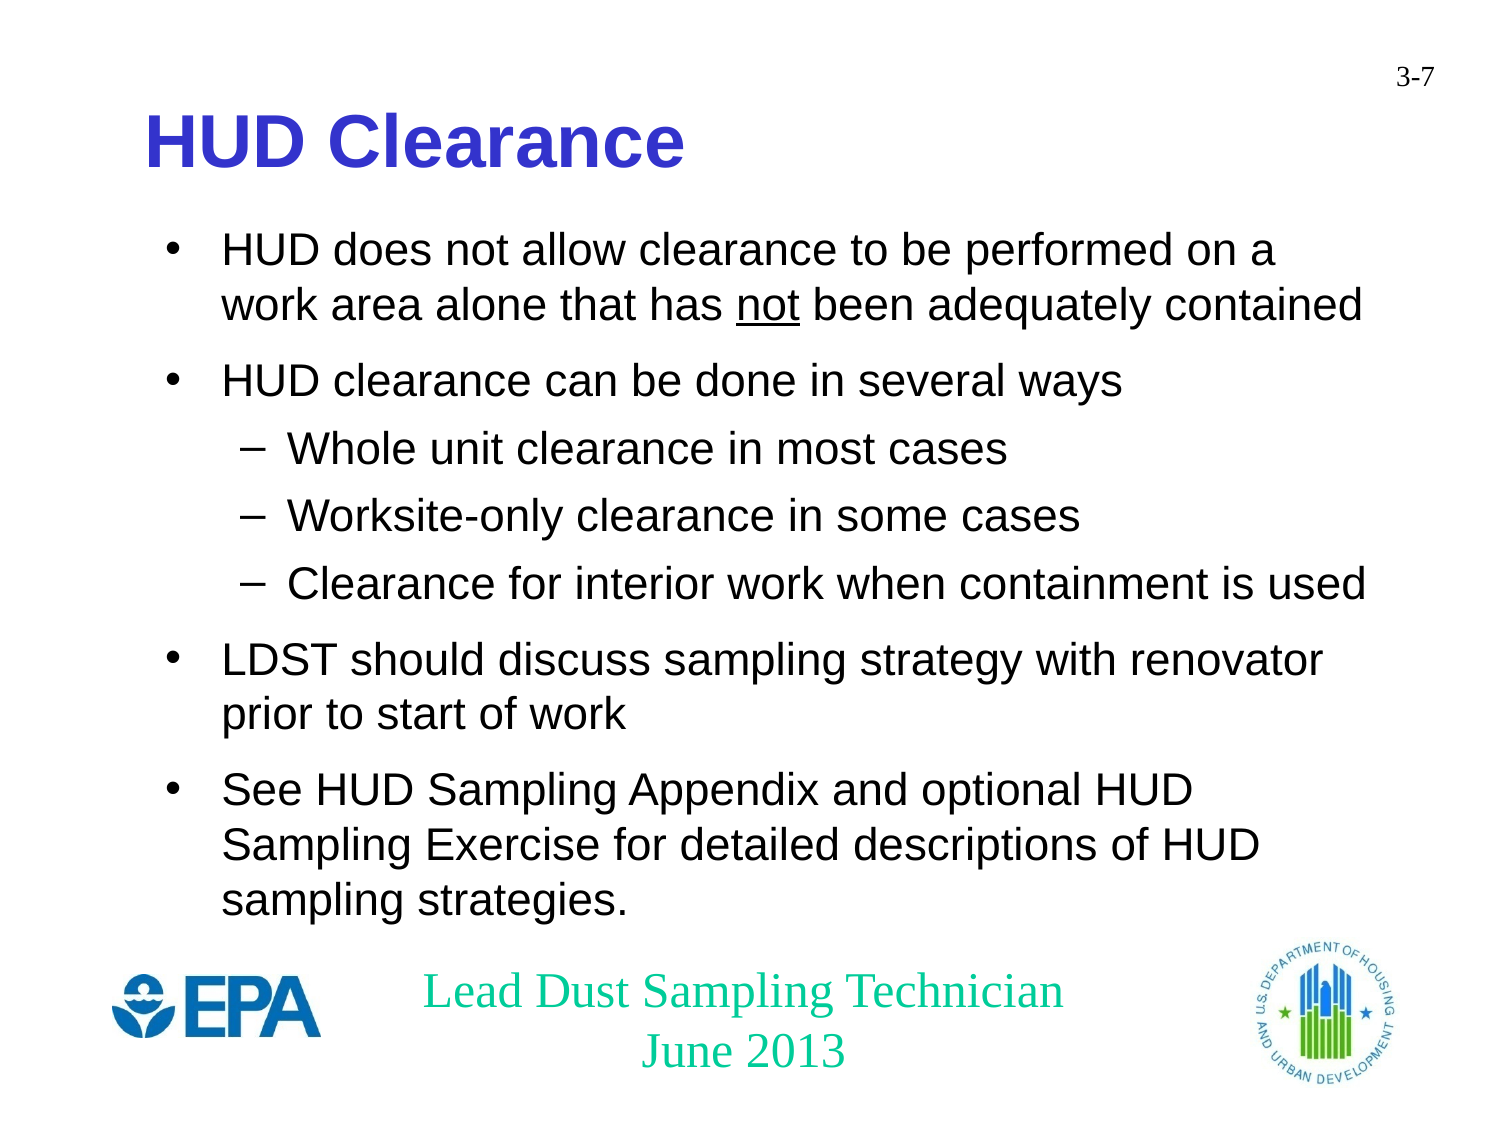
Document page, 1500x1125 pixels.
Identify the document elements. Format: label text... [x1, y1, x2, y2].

picture [112, 974, 321, 1038]
title HUD Clearance [129, 43, 1480, 232]
picture [1250, 937, 1400, 1088]
list HUD does not allow clearance to be performed on a work area alone that has not been adequately contained HUD clearance can be done in several ways Whole unit clearance in most cases Worksite-only clearance in some cases Clearance for interior work when containment is used LDST should discuss sampling strategy with renovator prior to start of work See HUD Sampling Appendix and optional HUD Sampling Exercise for detailed descriptions of HUD sampling strategies. [150, 212, 1395, 913]
